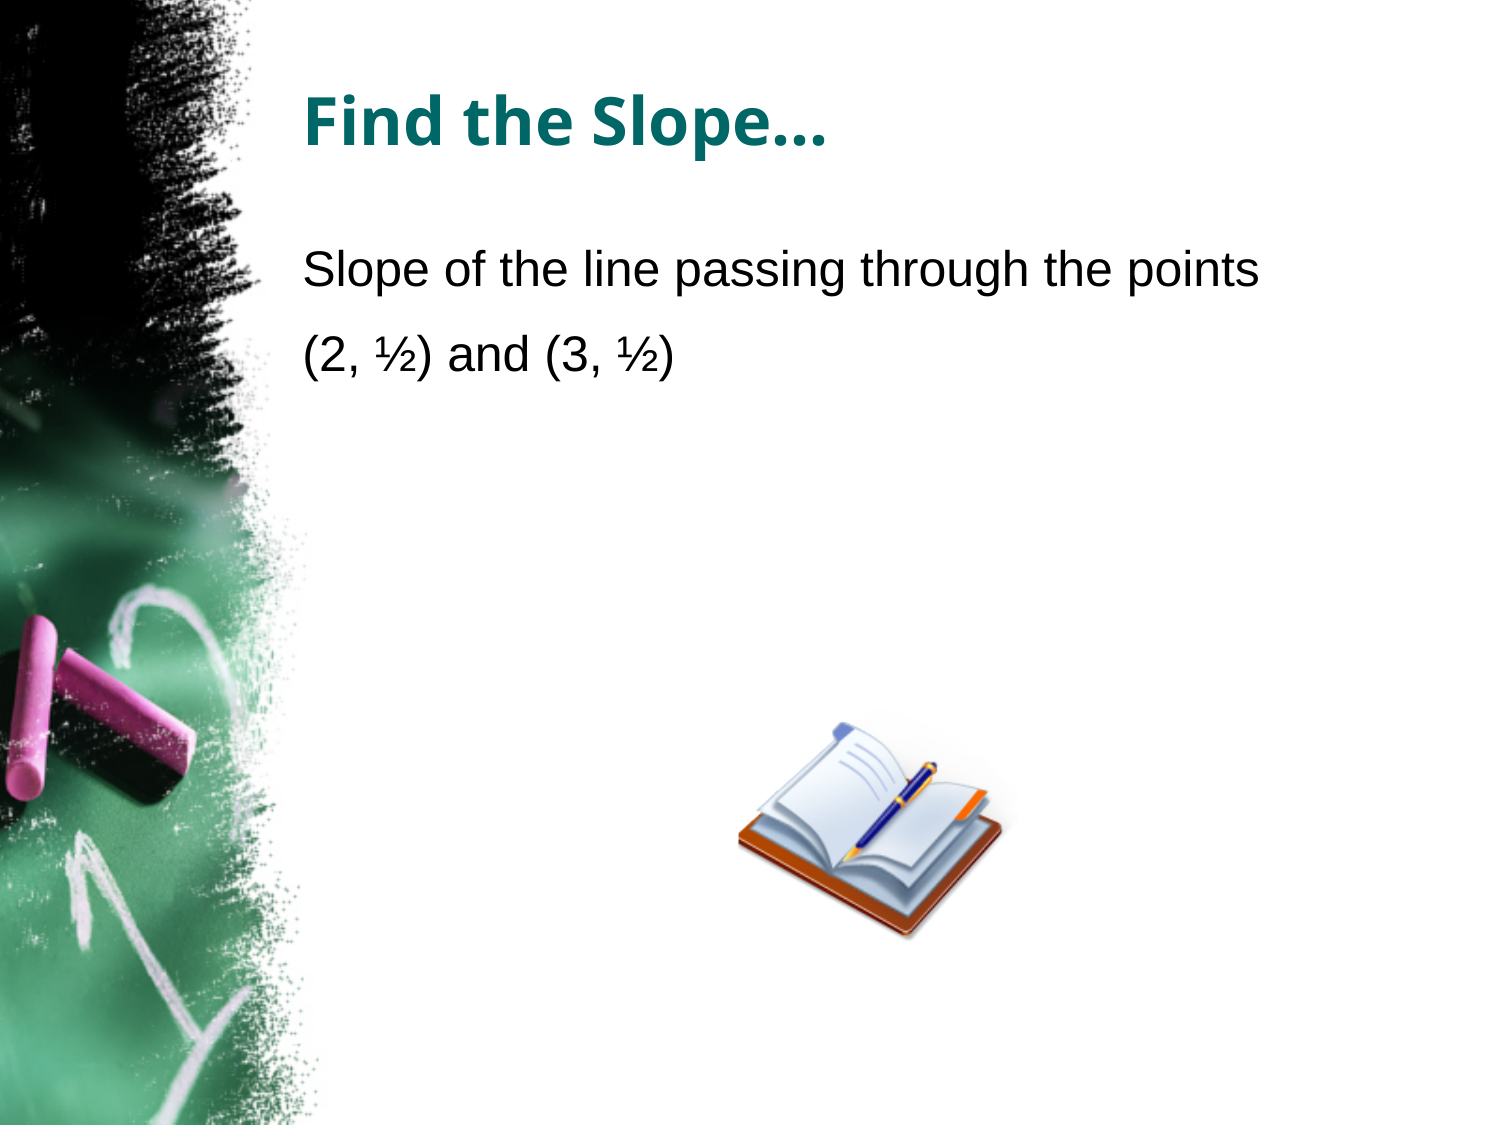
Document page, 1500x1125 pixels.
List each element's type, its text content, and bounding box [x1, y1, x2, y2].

list Slope of the line passing through the points (2, ½) and (3, ½) [287, 228, 1393, 980]
title Find the Slope… [287, 49, 1438, 188]
picture [0, 0, 1500, 1125]
